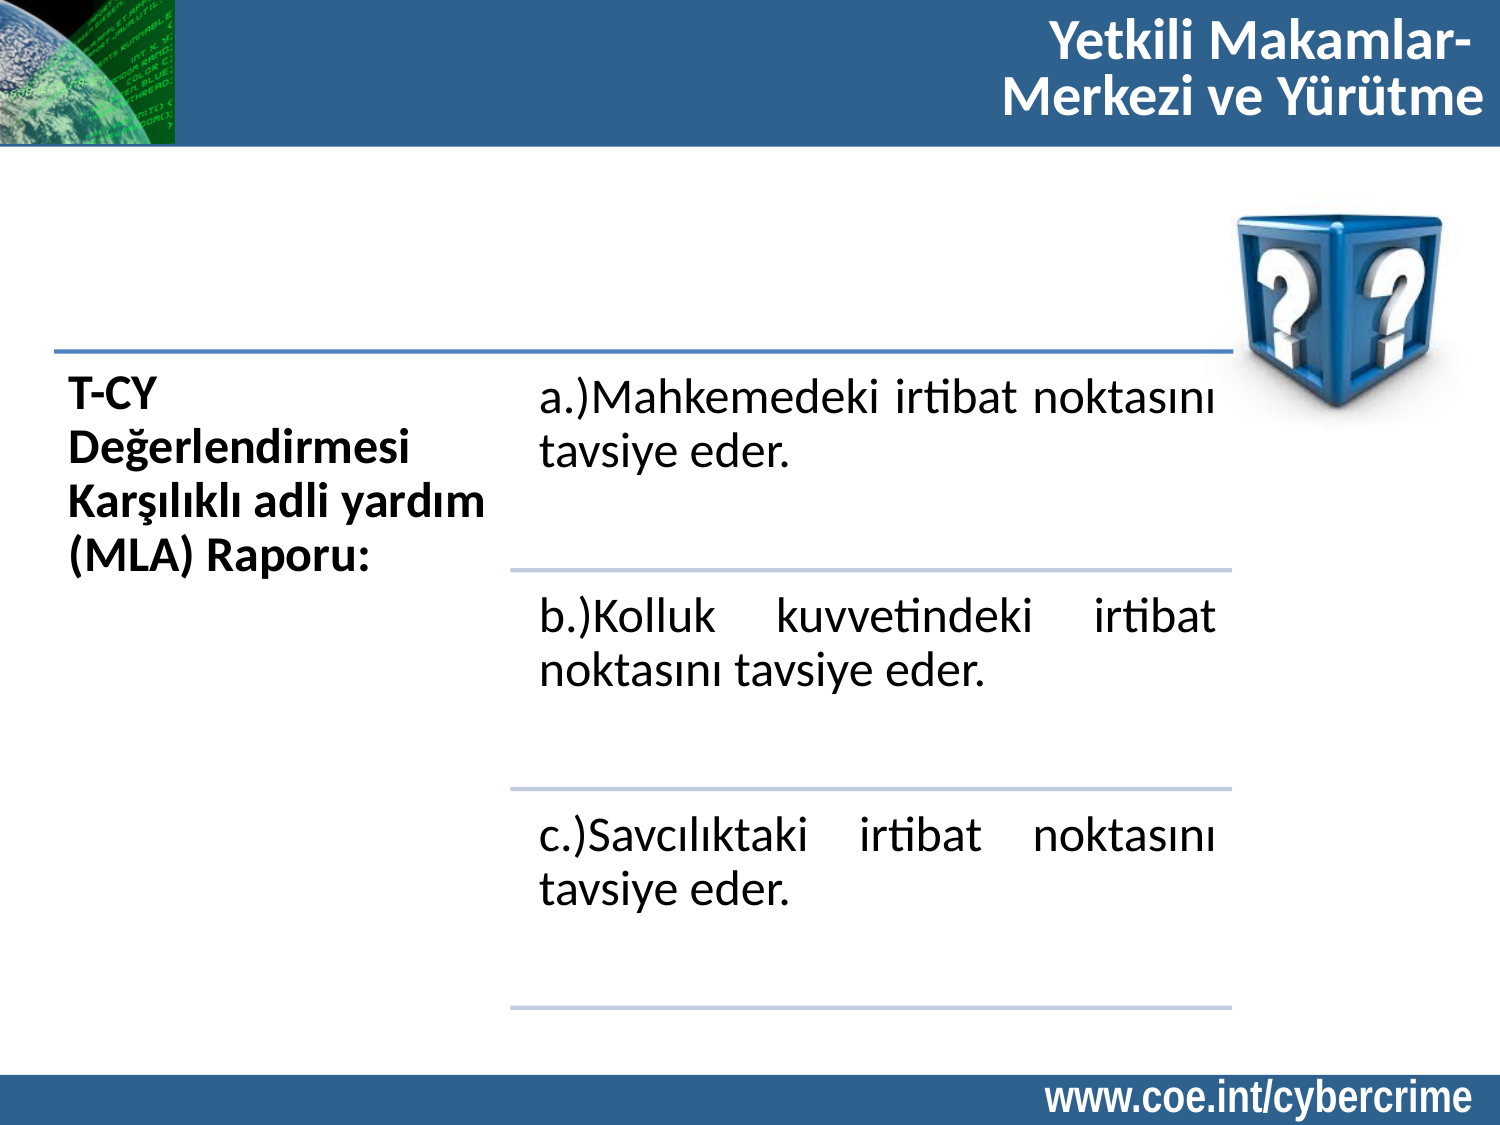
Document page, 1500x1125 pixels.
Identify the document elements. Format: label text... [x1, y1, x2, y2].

picture [1189, 154, 1481, 445]
text_box [0, 1073, 1030, 1125]
text_box Yetkili Makamlar- Merkezi ve Yürütme [177, 0, 1500, 149]
text_box www.coe.int/cybercrime [1030, 1059, 1500, 1125]
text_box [53, 351, 1234, 1019]
picture [0, 0, 175, 144]
